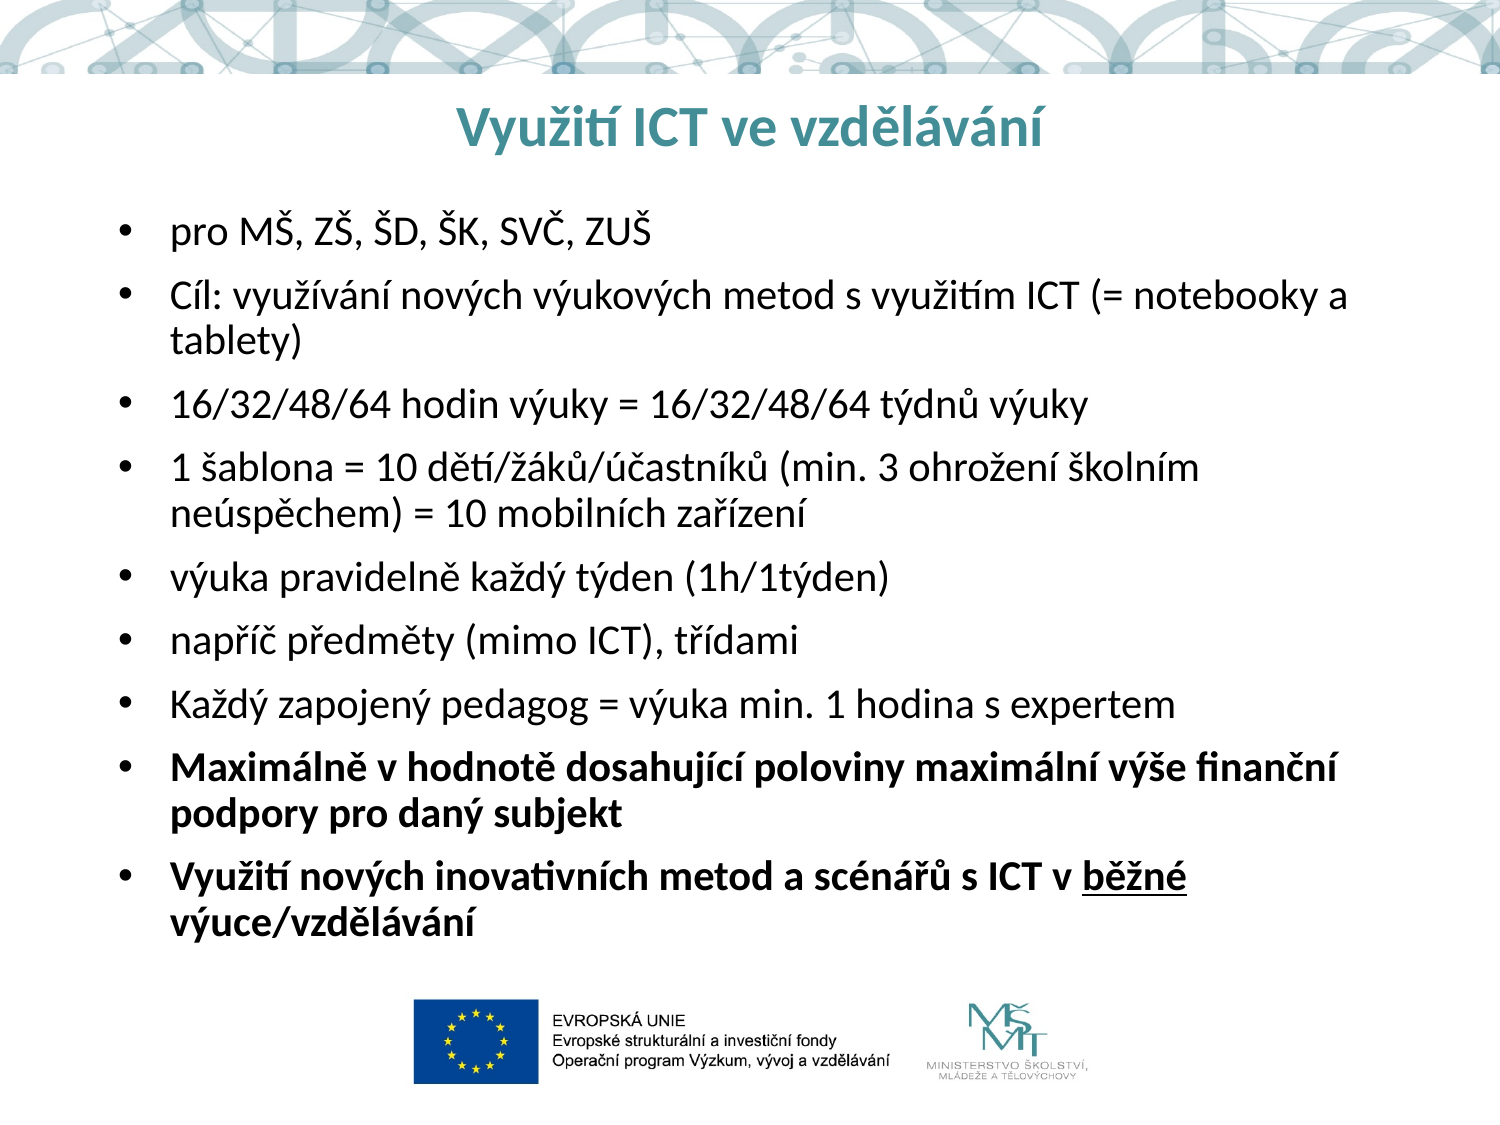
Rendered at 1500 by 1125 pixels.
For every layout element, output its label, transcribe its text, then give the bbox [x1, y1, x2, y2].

picture [371, 957, 1129, 1125]
list pro MŠ, ZŠ, ŠD, ŠK, SVČ, ZUŠ Cíl: využívání nových výukových metod s využitím ICT (= notebooky a tablety) 16/32/48/64 hodin výuky = 16/32/48/64 týdnů výuky 1 šablona = 10 dětí/žáků/účastníků (min. 3 ohrožení školním neúspěchem) = 10 mobilních zařízení výuka pravidelně každý týden (1h/1týden) napříč předměty (mimo ICT), třídami Každý zapojený pedagog = výuka min. 1 hodina s expertem Maximálně v hodnotě dosahující poloviny maximální výše finanční podpory pro daný subjekt Využití nových inovativních metod a scénářů s ICT v běžné výuce/vzdělávání [103, 201, 1397, 957]
title Využití ICT ve vzdělávání [103, 54, 1397, 201]
picture [0, 0, 1500, 74]
